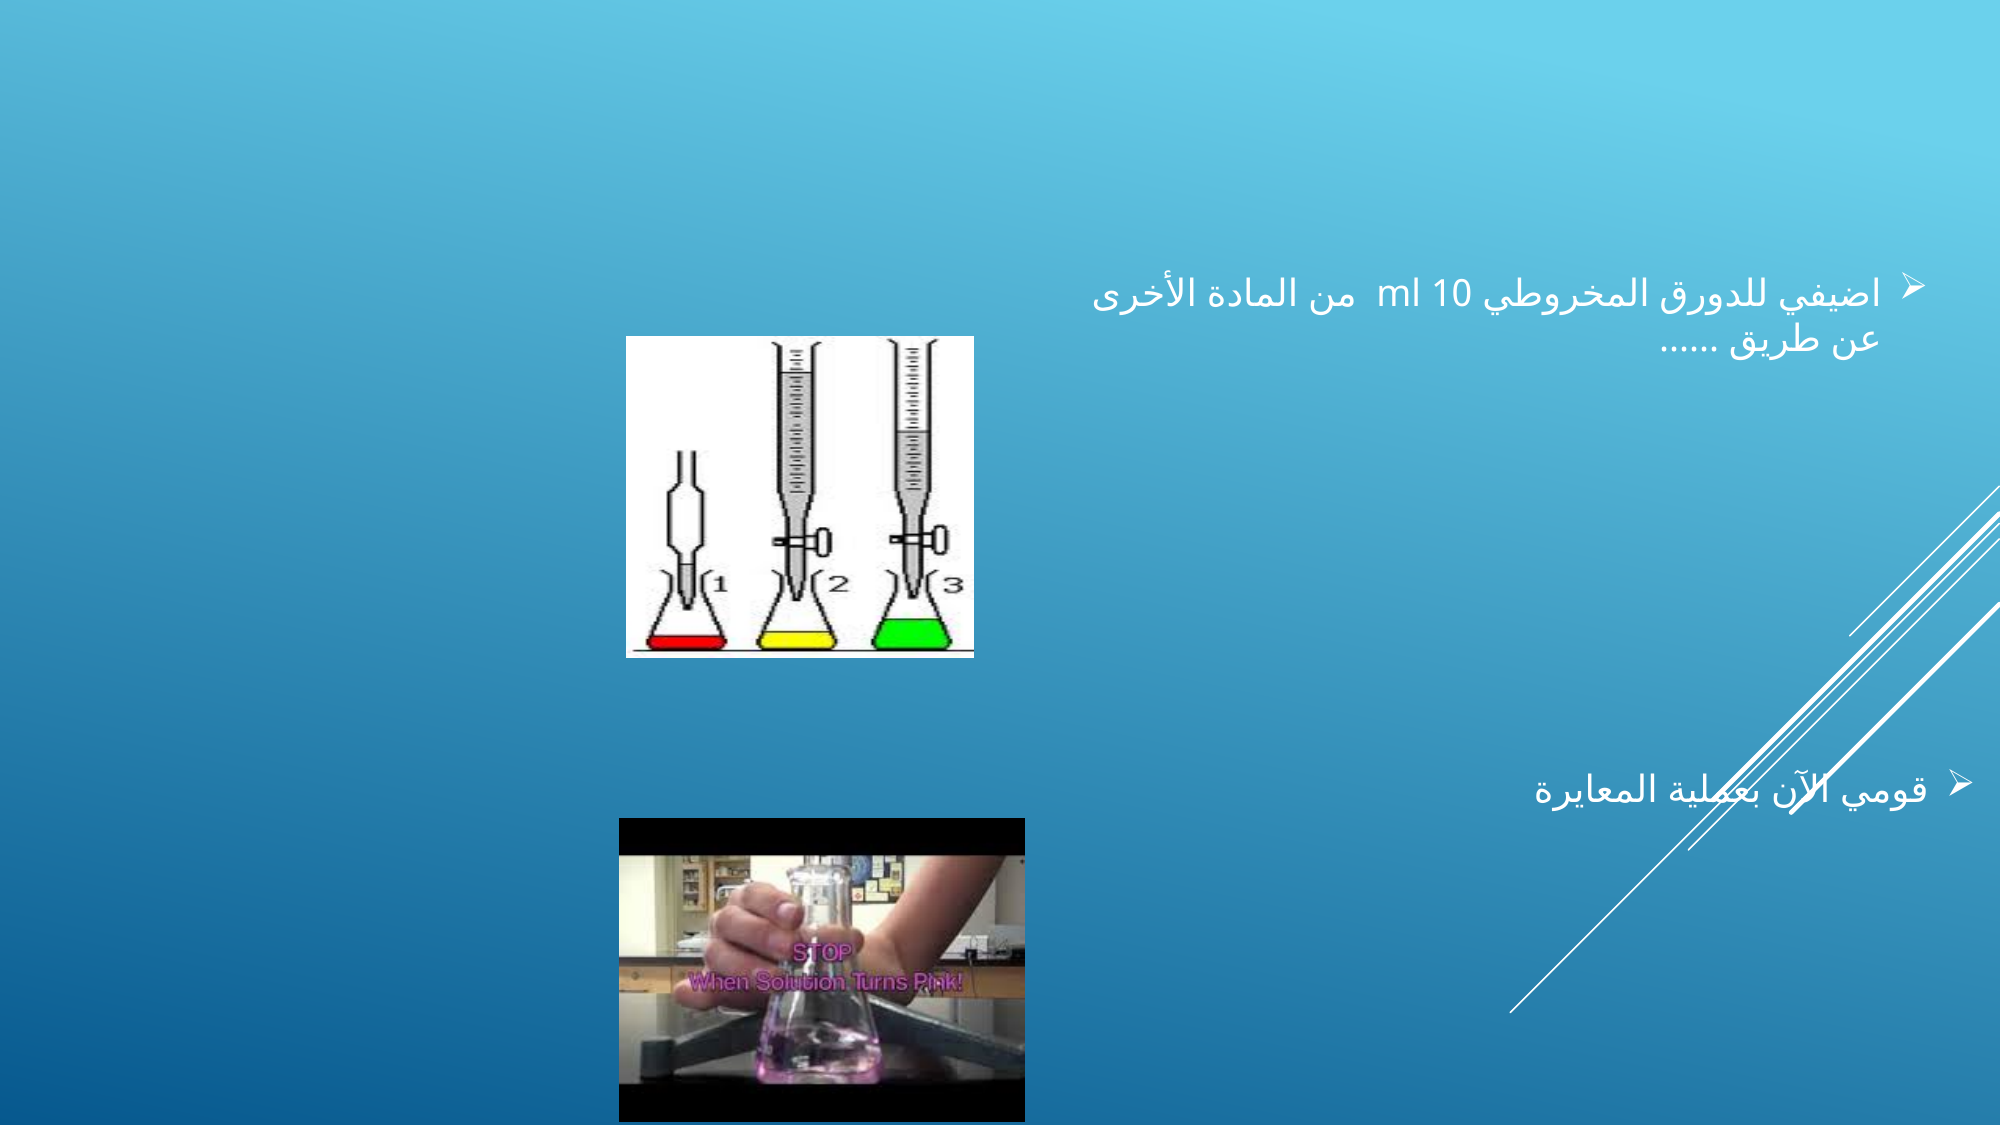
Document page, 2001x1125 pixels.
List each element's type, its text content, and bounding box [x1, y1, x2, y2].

text_box قومي الآن بعملية المعايرة [1069, 757, 1991, 818]
text_box اضيفي للدورق المخروطي 10 ml من المادة الأخرى عن طريق ...... [1024, 261, 1944, 411]
picture [626, 336, 974, 658]
picture [619, 818, 1025, 1122]
